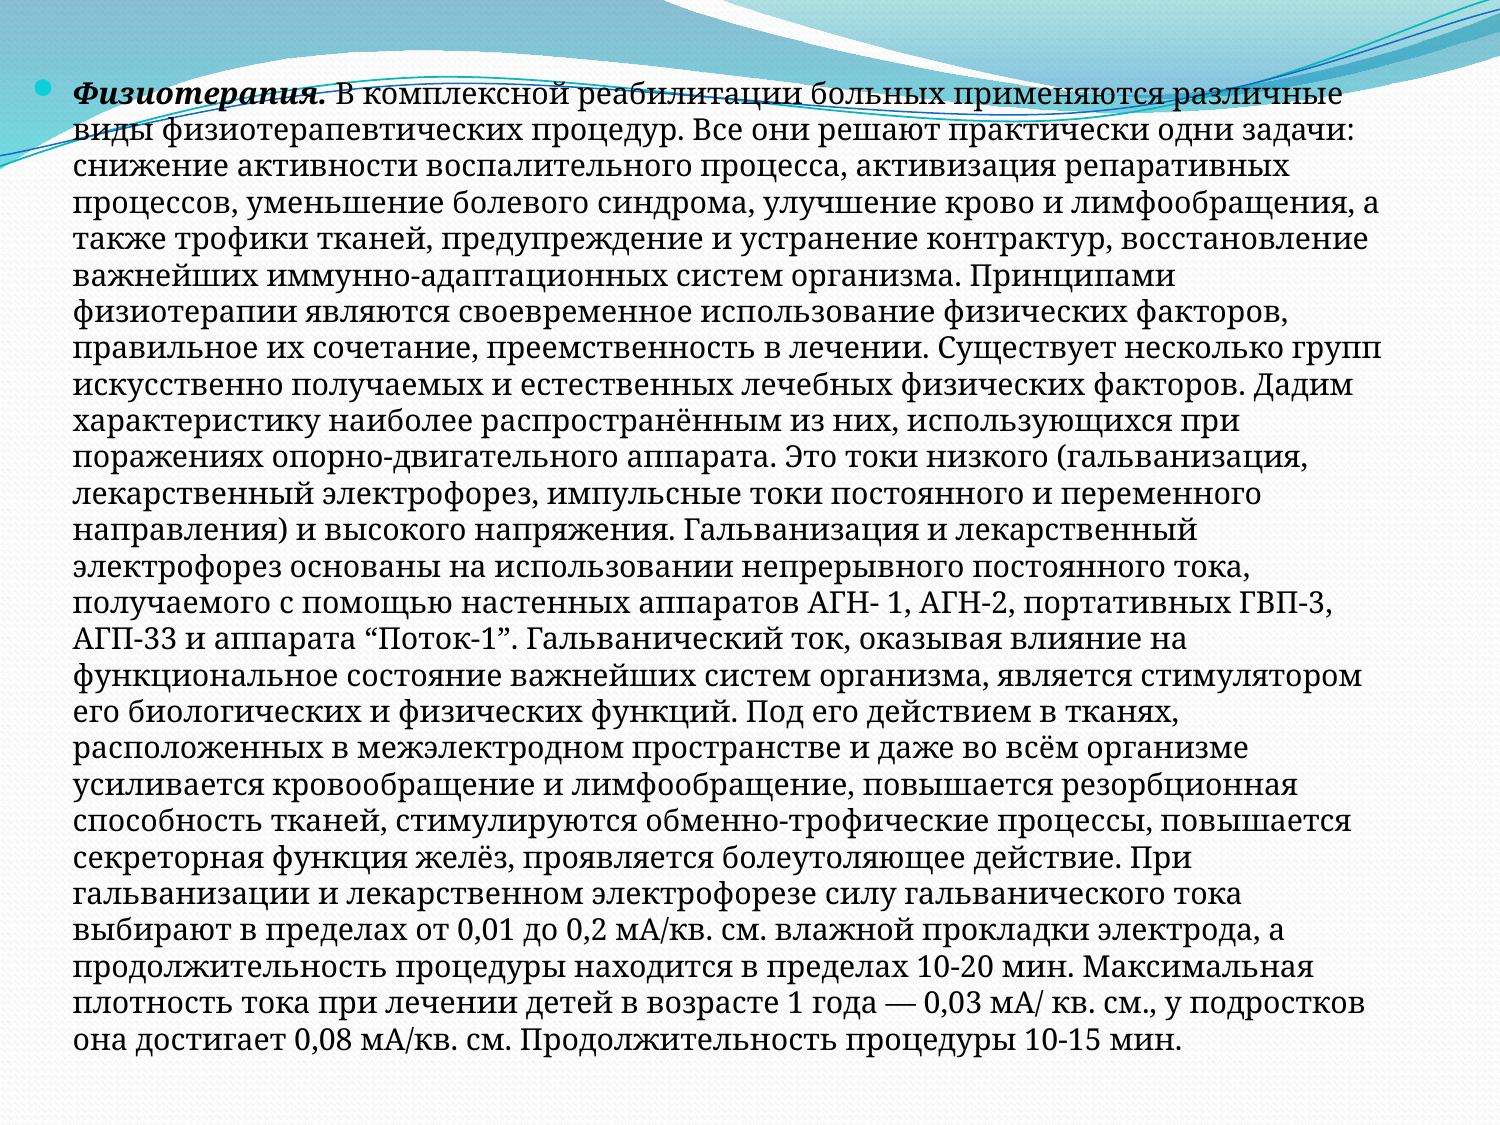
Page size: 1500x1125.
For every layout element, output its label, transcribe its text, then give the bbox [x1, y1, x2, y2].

list Физиотерапия. В комплексной реабилитации больных применяются различные виды физиотерапевтических процедур. Все они решают практически одни задачи: снижение активности воспалительного процесса, активизация репаративных процессов, уменьшение болевого синдрома, улучшение крово и лимфообращения, а также трофики тканей, предупреждение и устранение контрактур, восстановление важнейших иммунно-адаптационных систем организма. Принципами физиотерапии являются своевременное использование физических факторов, правильное их сочетание, преемственность в лечении. Существует несколько групп искусственно получаемых и естественных лечебных физических факторов. Дадим характеристику наиболее распространённым из них, использующихся при поражениях опорно-двигательного аппарата. Это токи низкого (гальванизация, лекарственный электрофорез, импульсные токи постоянного и переменного направления) и высокого напряжения. Гальванизация и лекарственный электрофорез основаны на использовании непрерывного постоянного тока, получаемого с помощью настенных аппаратов АГН- 1, АГН-2, портативных ГВП-3, АГП-33 и аппарата “Поток-1”. Гальванический ток, оказывая влияние на функциональное состояние важнейших систем организма, является стимулятором его биологических и физических функций. Под его действием в тканях, расположенных в межэлектродном пространстве и даже во всём организме усиливается кровообращение и лимфообращение, повышается резорбционная способность тканей, стимулируются обменно-трофические процессы, повышается секреторная функция желёз, проявляется болеутоляющее действие. При гальванизации и лекарственном электрофорезе силу гальванического тока выбирают в пределах от 0,01 до 0,2 мА/кв. см. влажной прокладки электрода, а продолжительность процедуры находится в пределах 10-20 мин. Максимальная плотность тока при лечении детей в возрасте 1 года — 0,03 мА/ кв. см., у подростков она достигает 0,08 мА/кв. см. Продолжительность процедуры 10-15 мин. [17, 66, 1414, 1097]
